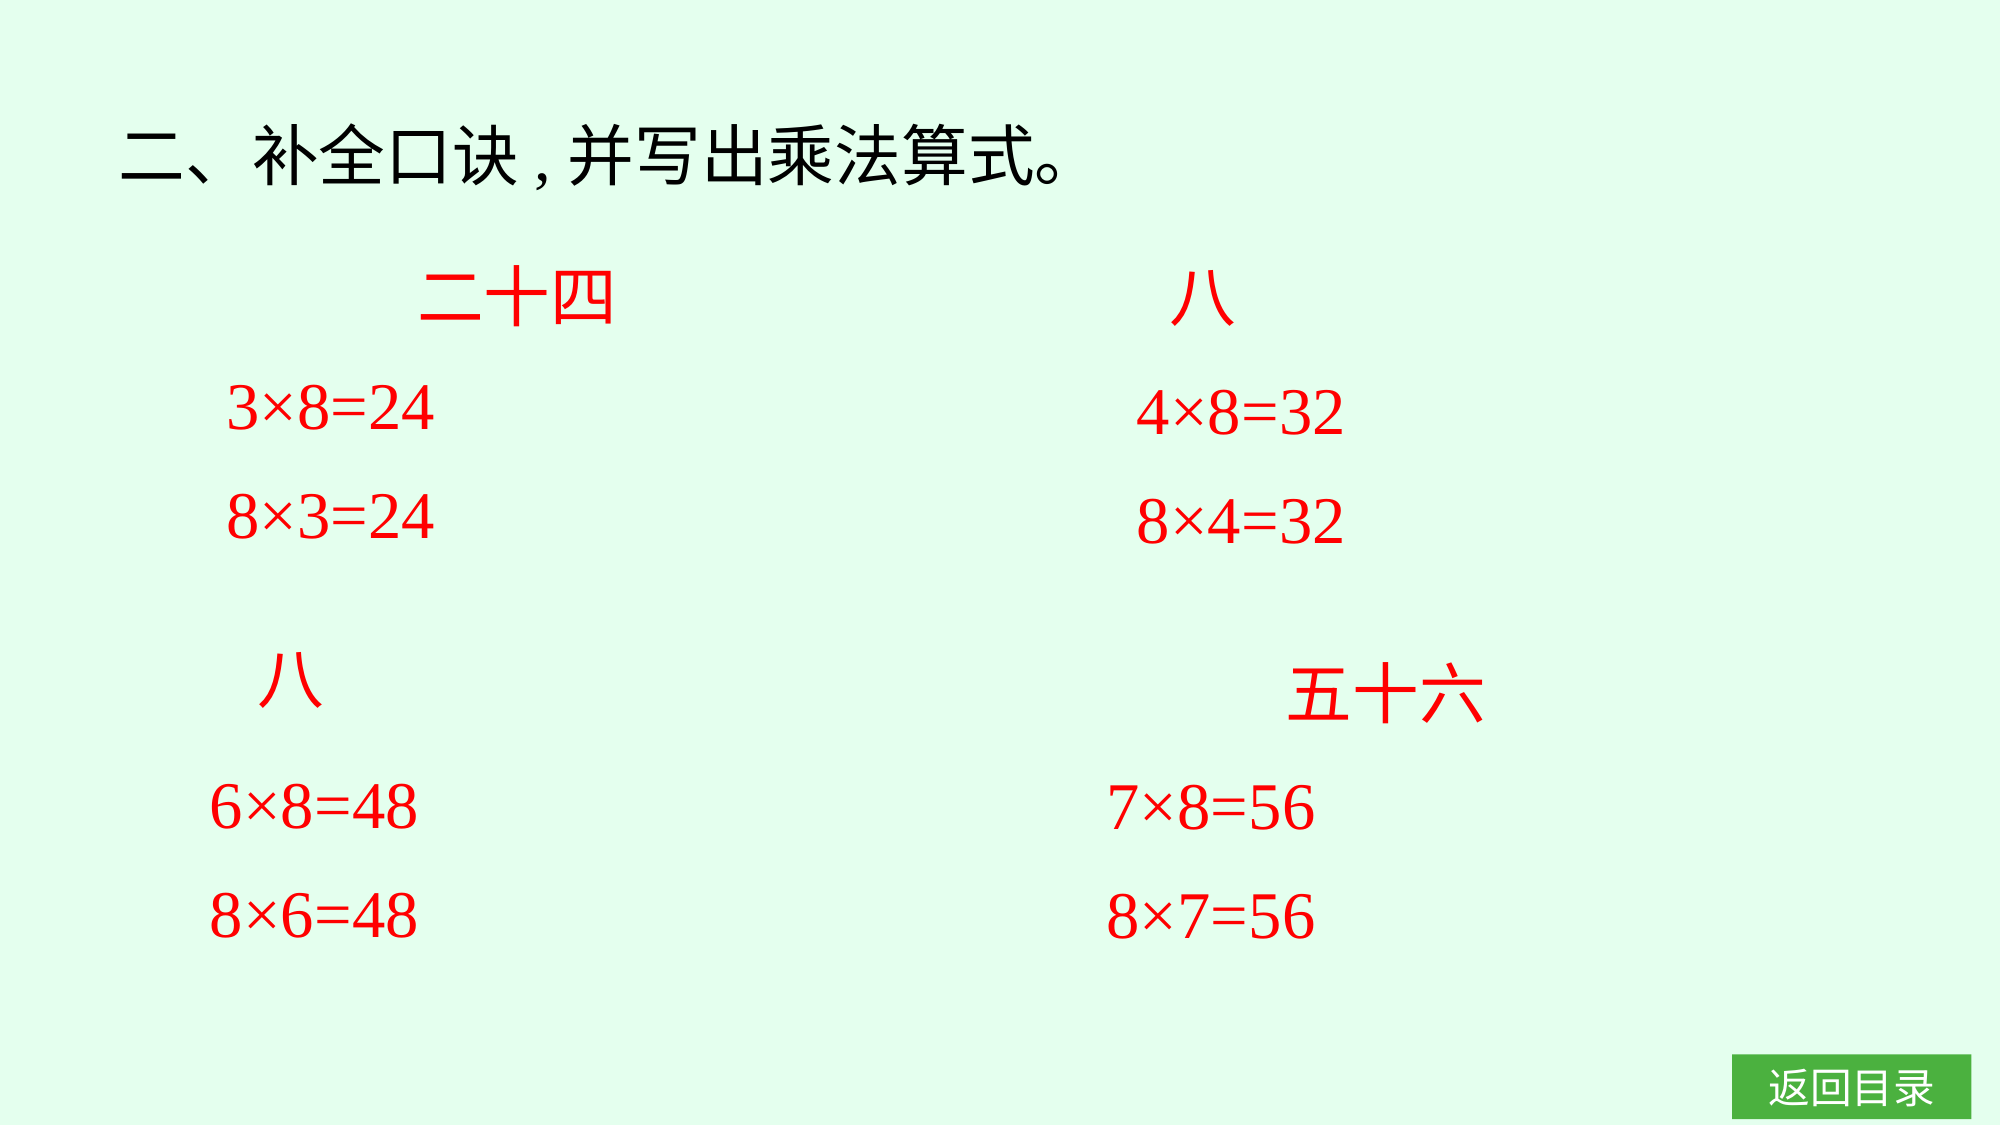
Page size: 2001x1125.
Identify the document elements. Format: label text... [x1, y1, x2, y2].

text_box 3×8=24 [211, 339, 468, 448]
text_box 五十六 [1270, 628, 1516, 740]
text_box 8×6=48 [195, 847, 452, 959]
text_box 八 [1154, 231, 1267, 343]
text_box 二十四 [402, 231, 648, 343]
text_box 8×4=32 [1121, 453, 1378, 565]
text_box 八 [242, 613, 354, 724]
text_box 6×8=48 [195, 738, 452, 847]
text_box 二、补全口诀,并写出乘法算式。 [103, 90, 1132, 201]
text_box 8×3=24 [211, 448, 468, 560]
text_box 8×7=56 [1091, 848, 1348, 960]
text_box 4×8=32 [1121, 344, 1378, 453]
text_box 7×8=56 [1091, 739, 1348, 848]
